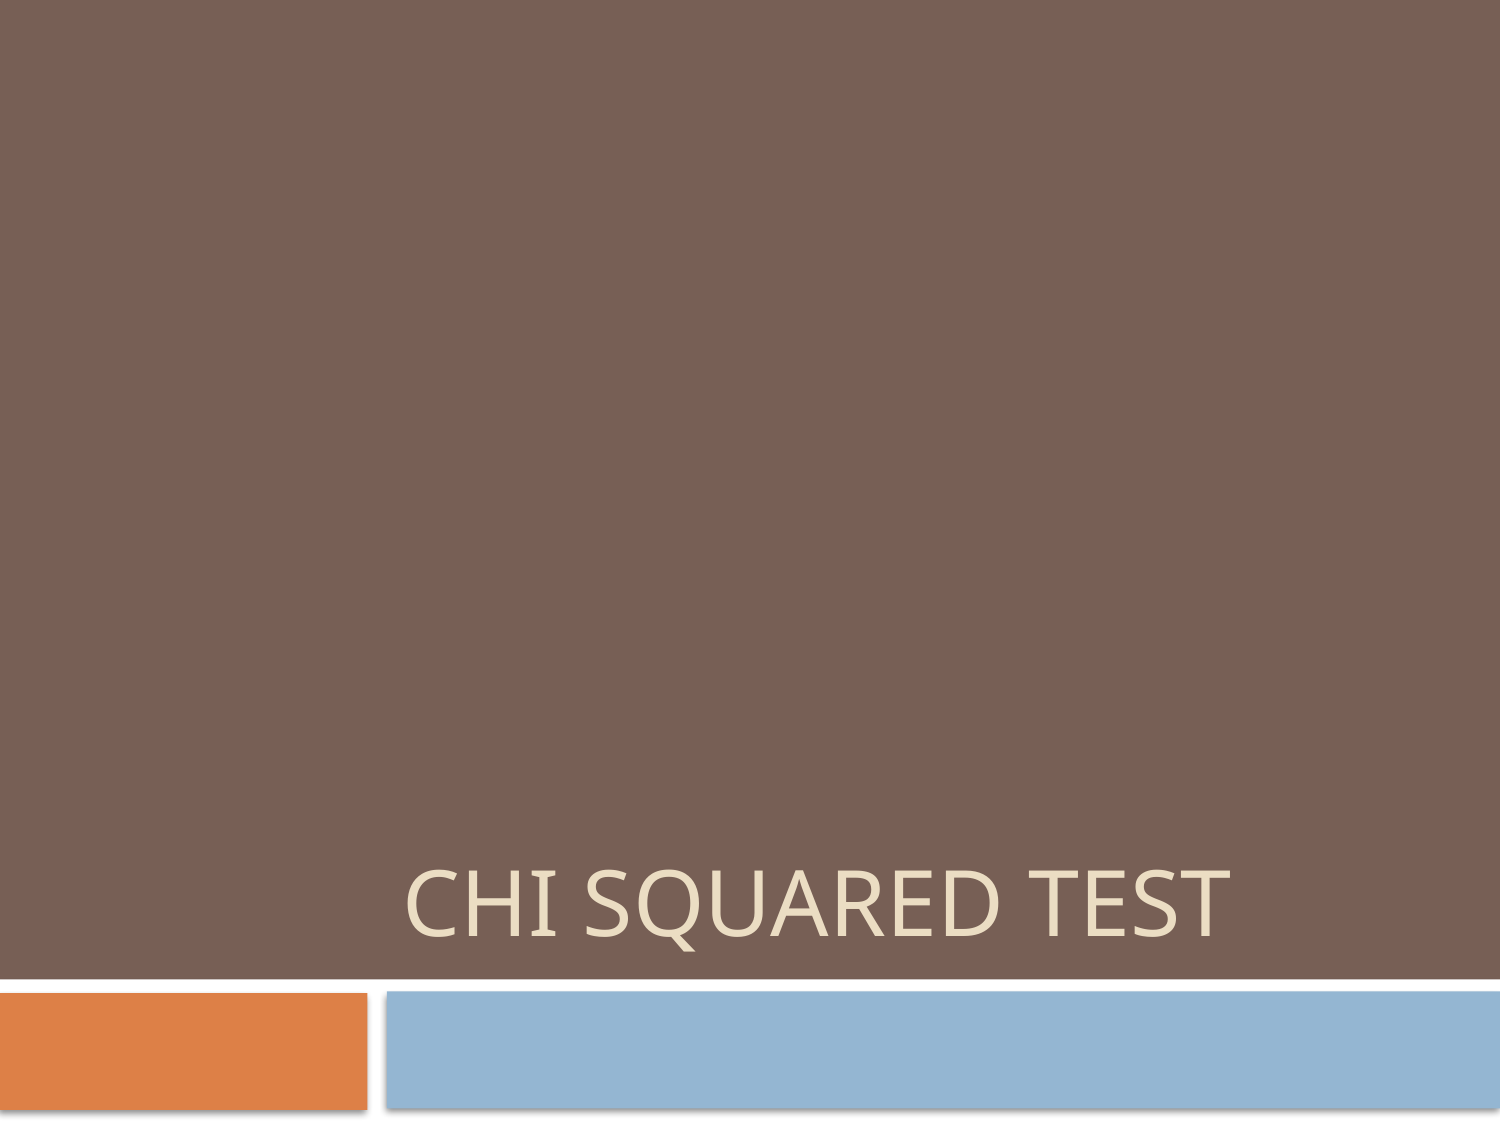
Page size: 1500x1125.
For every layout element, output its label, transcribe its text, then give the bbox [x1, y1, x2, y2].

title Chi Squared Test [387, 662, 1450, 963]
